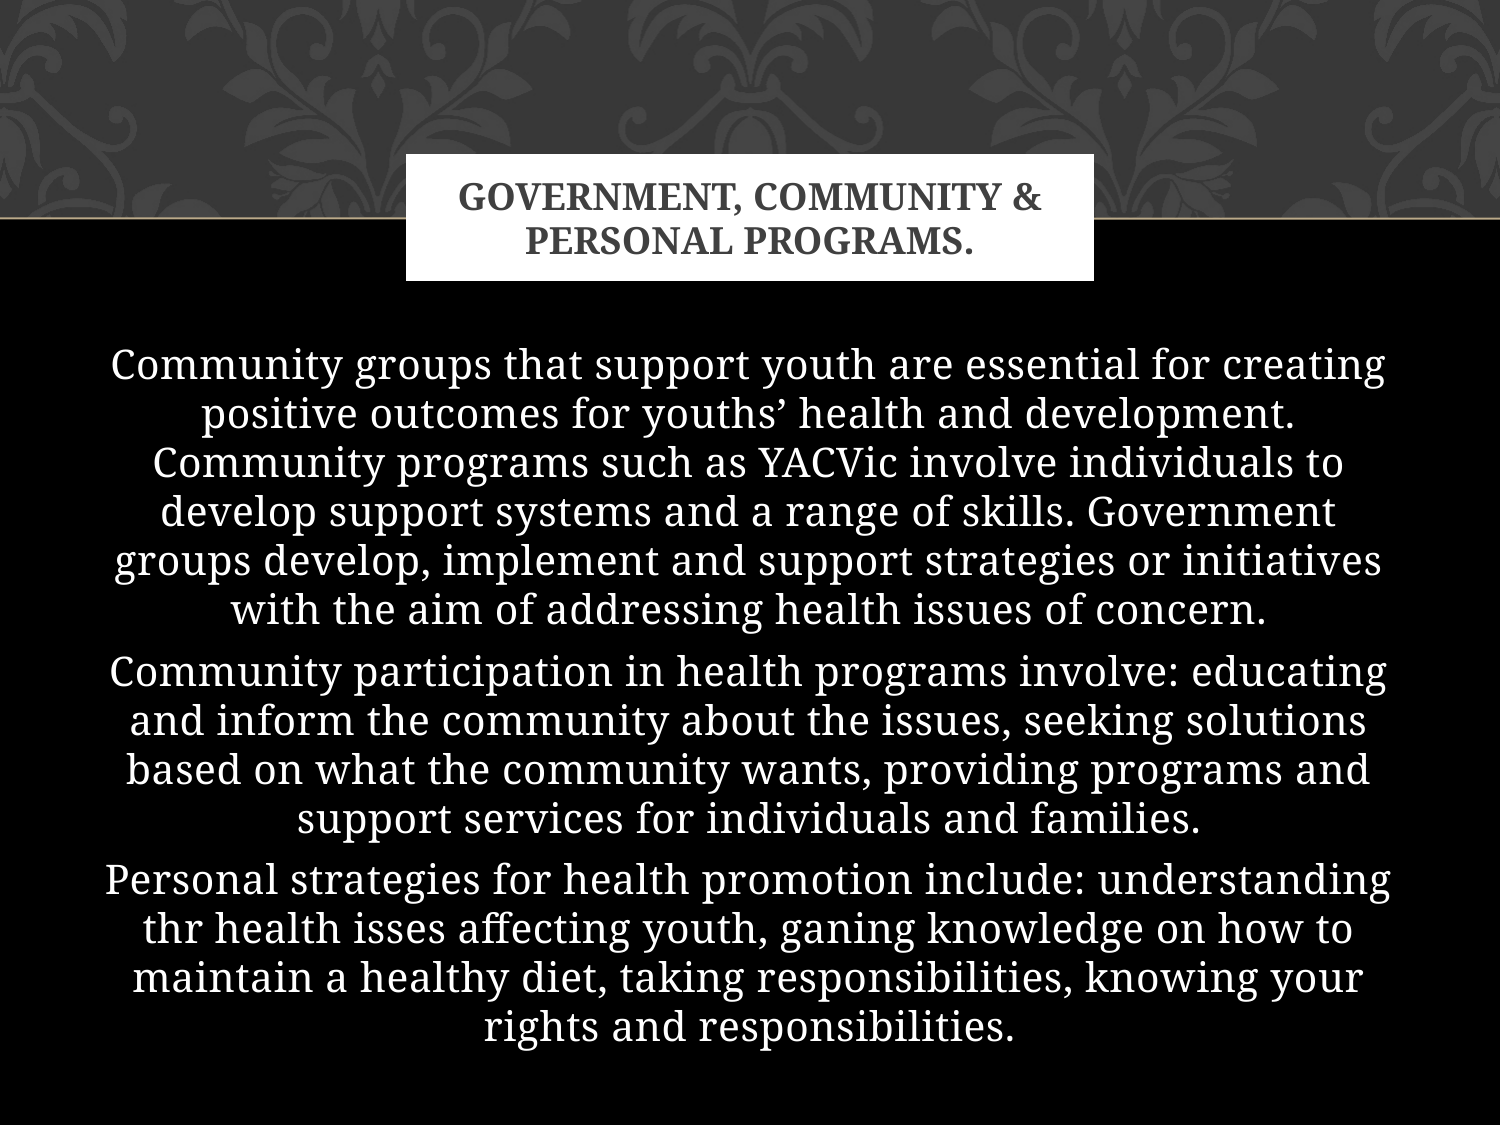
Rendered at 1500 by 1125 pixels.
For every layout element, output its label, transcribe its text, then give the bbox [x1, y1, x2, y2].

title Government, community & personal programs. [406, 154, 1094, 281]
list Community groups that support youth are essential for creating positive outcomes for youths’ health and development. Community programs such as YACVic involve individuals to develop support systems and a range of skills. Government groups develop, implement and support strategies or initiatives with the aim of addressing health issues of concern. Community participation in health programs involve: educating and inform the community about the issues, seeking solutions based on what the community wants, providing programs and support services for individuals and families. Personal strategies for health promotion include: understanding thr health isses affecting youth, ganing knowledge on how to maintain a healthy diet, taking responsibilities, knowing your rights and responsibilities. [75, 331, 1425, 1061]
